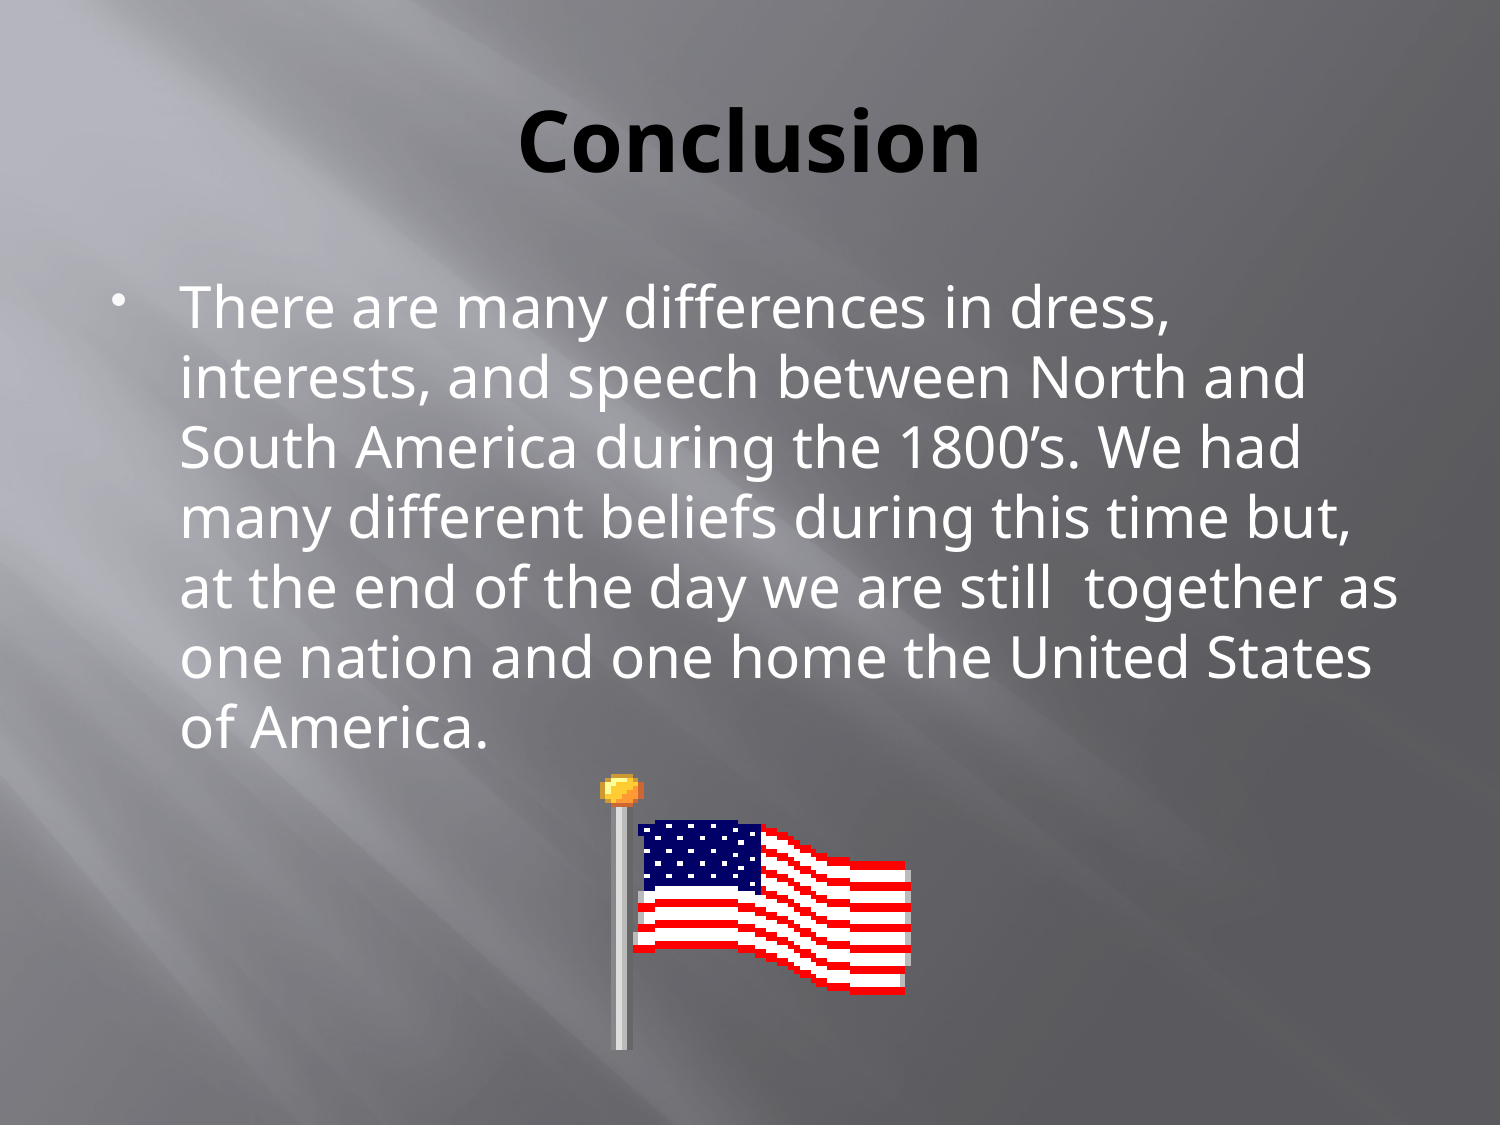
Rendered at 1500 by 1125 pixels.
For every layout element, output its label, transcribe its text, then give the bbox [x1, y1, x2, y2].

title Conclusion [75, 45, 1425, 233]
picture [599, 774, 951, 1051]
list There are many differences in dress, interests, and speech between North and South America during the 1800’s. We had many different beliefs during this time but, at the end of the day we are still together as one nation and one home the United States of America. [75, 262, 1425, 1035]
